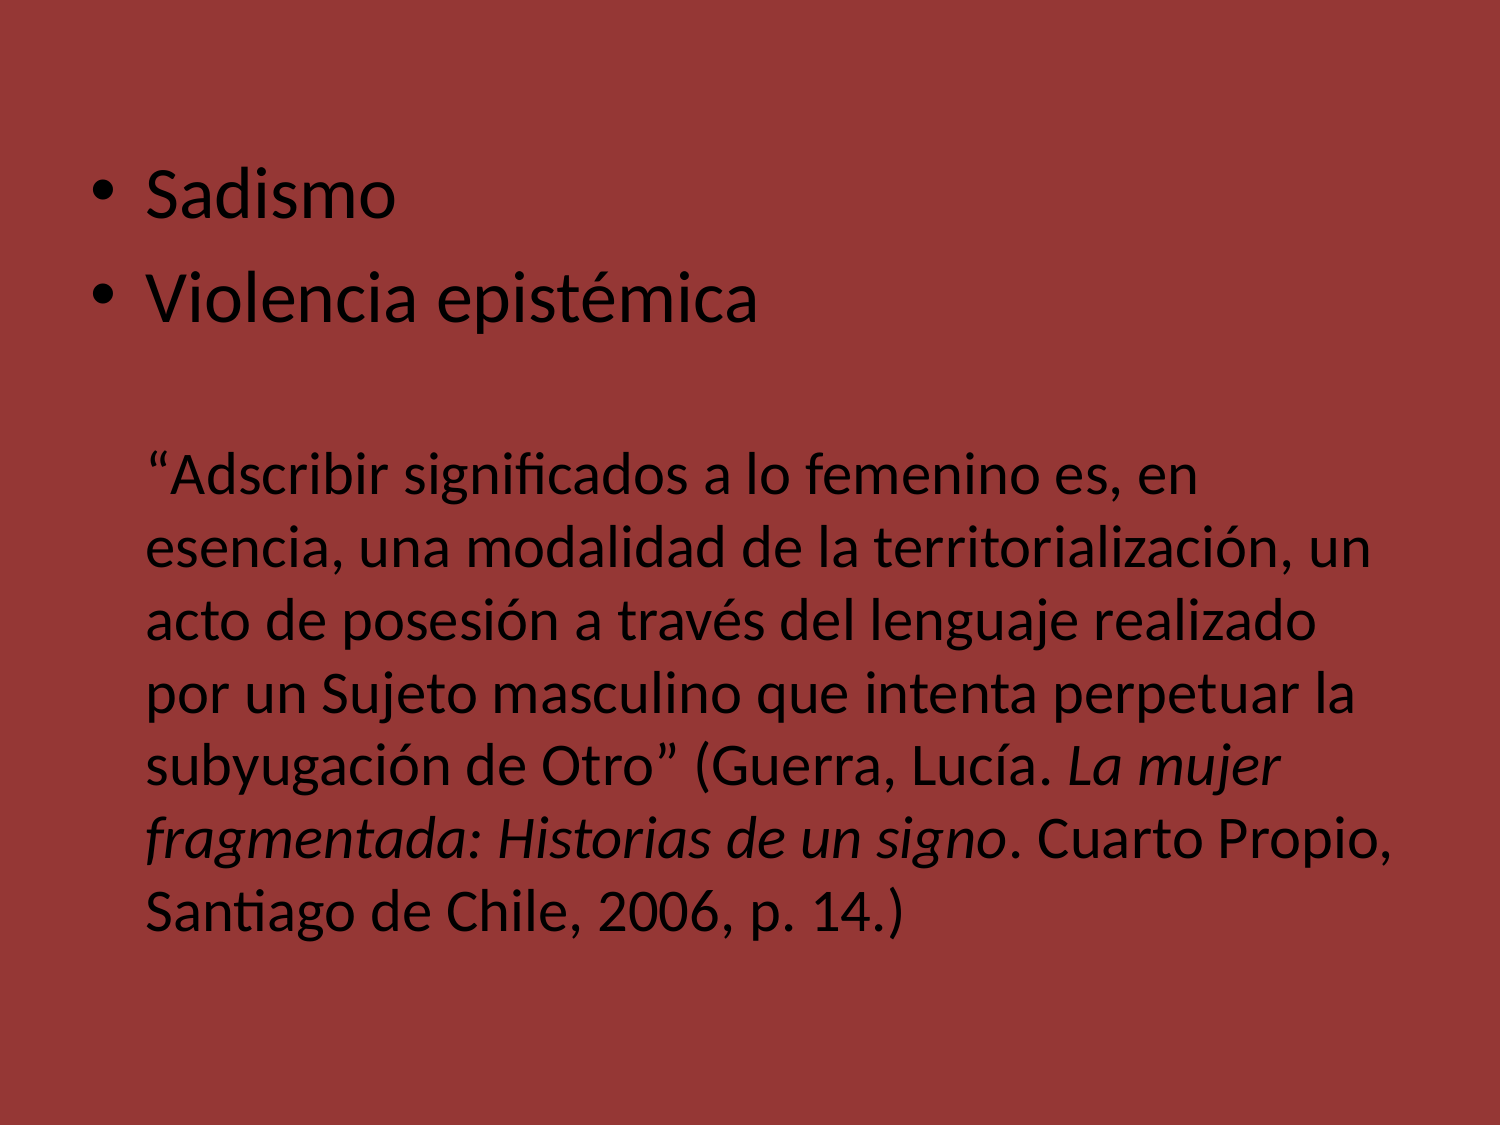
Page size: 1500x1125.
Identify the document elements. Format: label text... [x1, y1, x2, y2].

list Sadismo Violencia epistémica “Adscribir significados a lo femenino es, en esencia, una modalidad de la territorialización, un acto de posesión a través del lenguaje realizado por un Sujeto masculino que intenta perpetuar la subyugación de Otro” (Guerra, Lucía. La mujer fragmentada: Historias de un signo. Cuarto Propio, Santiago de Chile, 2006, p. 14.) [75, 137, 1425, 1005]
